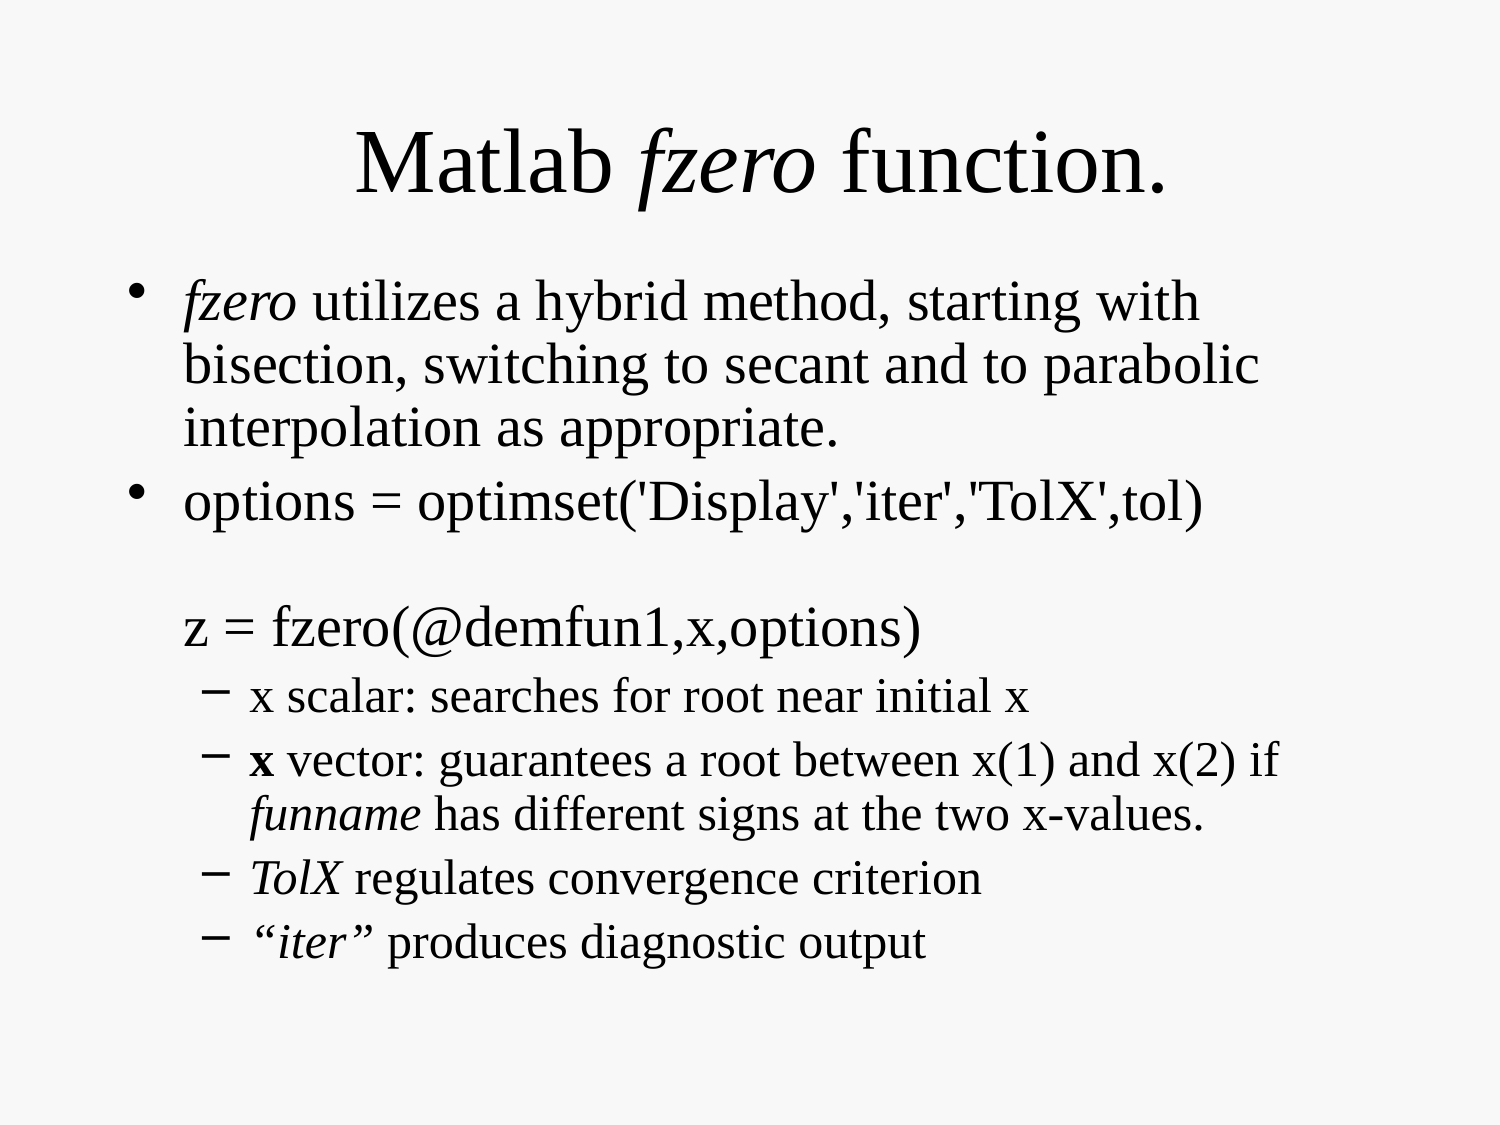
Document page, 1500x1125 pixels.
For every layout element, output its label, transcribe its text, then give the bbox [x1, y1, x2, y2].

list fzero utilizes a hybrid method, starting with bisection, switching to secant and to parabolic interpolation as appropriate. options = optimset('Display','iter','TolX',tol) z = fzero(@demfun1,x,options) x scalar: searches for root near initial x x vector: guarantees a root between x(1) and x(2) if funname has different signs at the two x-values. TolX regulates convergence criterion “iter” produces diagnostic output [112, 262, 1388, 1038]
title Matlab fzero function. [124, 62, 1401, 251]
